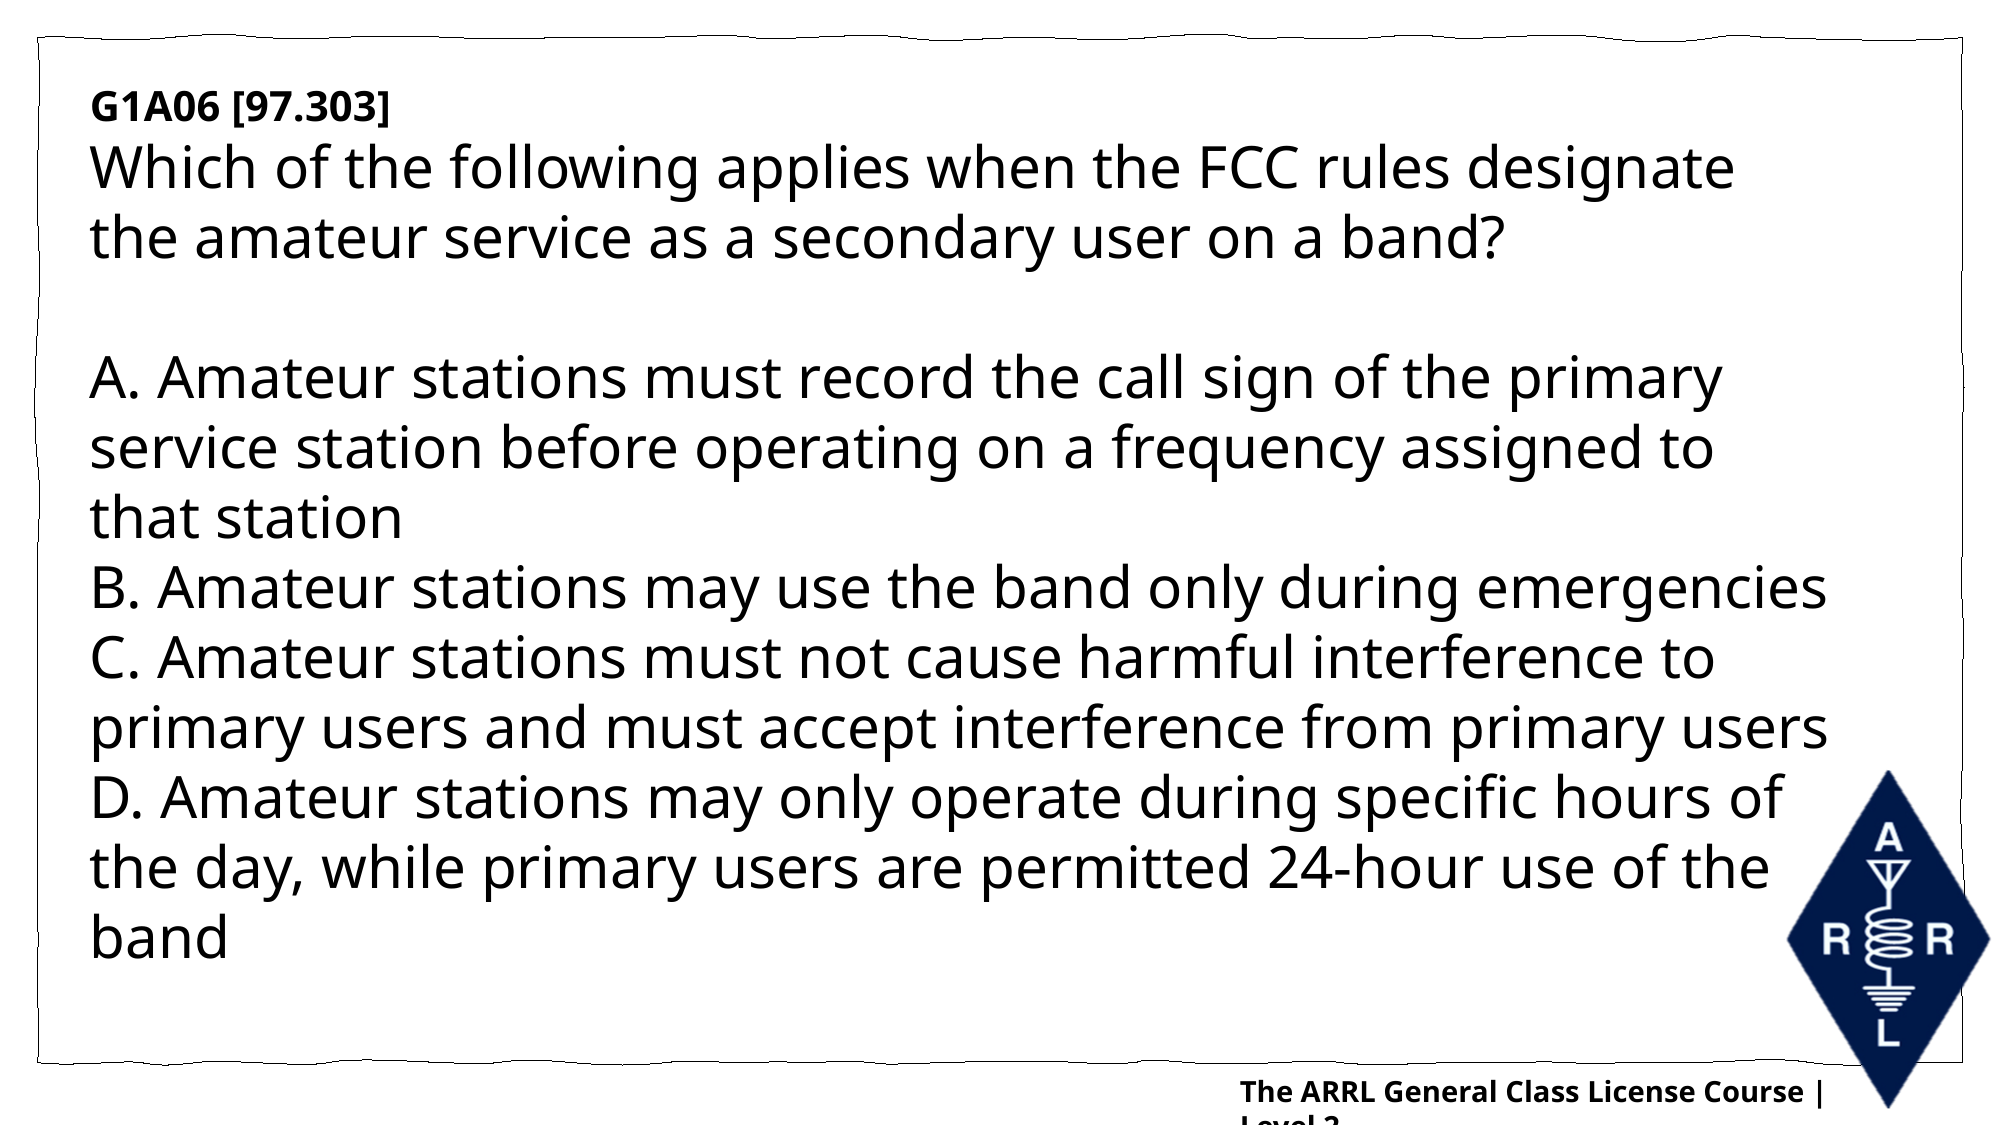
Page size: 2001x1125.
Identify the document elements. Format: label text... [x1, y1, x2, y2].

picture [1773, 752, 1999, 1125]
text_box G1A06 [97.303] Which of the following applies when the FCC rules designate the amateur service as a secondary user on a band? A. Amateur stations must record the call sign of the primary service station before operating on a frequency assigned to that station B. Amateur stations may use the band only during emergencies C. Amateur stations must not cause harmful interference to primary users and must accept interference from primary users D. Amateur stations may only operate during specific hours of the day, while primary users are permitted 24-hour use of the band [75, 72, 1850, 978]
